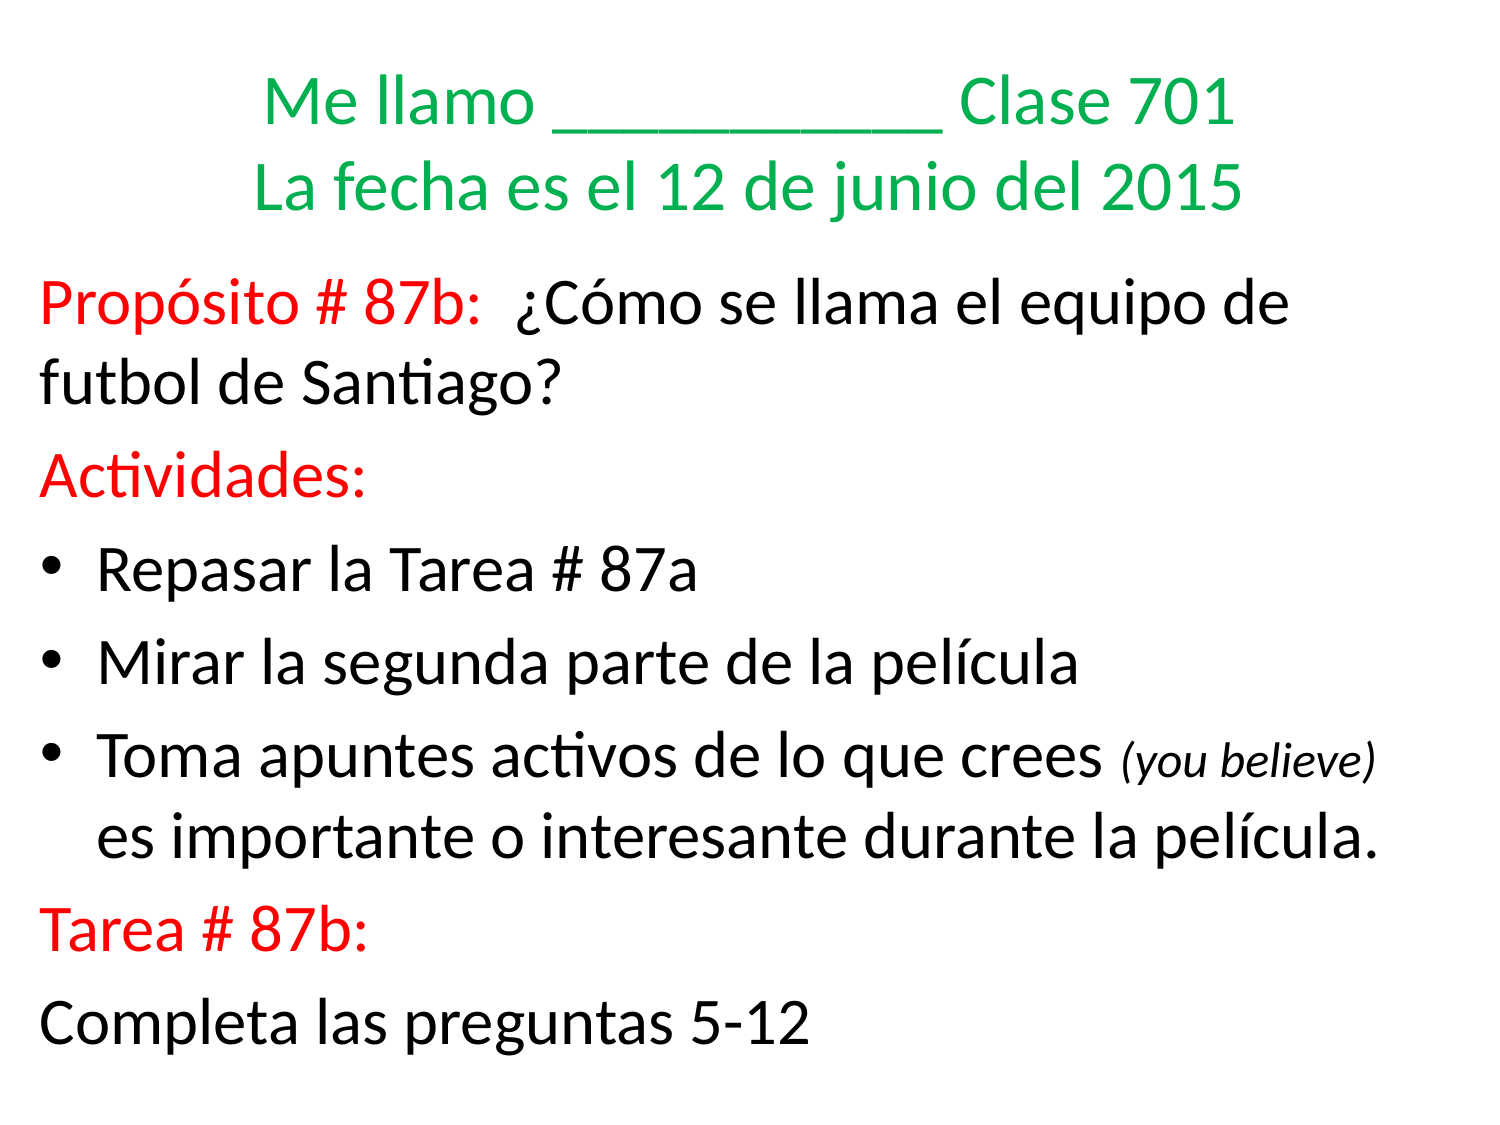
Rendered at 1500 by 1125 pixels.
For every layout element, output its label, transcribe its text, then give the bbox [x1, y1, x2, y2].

list Propósito # 87b: ¿Cómo se llama el equipo de futbol de Santiago? Actividades: Repasar la Tarea # 87a Mirar la segunda parte de la película Toma apuntes activos de lo que crees (you believe) es importante o interesante durante la película. Tarea # 87b: Completa las preguntas 5-12 [24, 249, 1450, 1088]
title Me llamo ___________ Clase 701 La fecha es el 12 de junio del 2015 [37, 45, 1463, 233]
